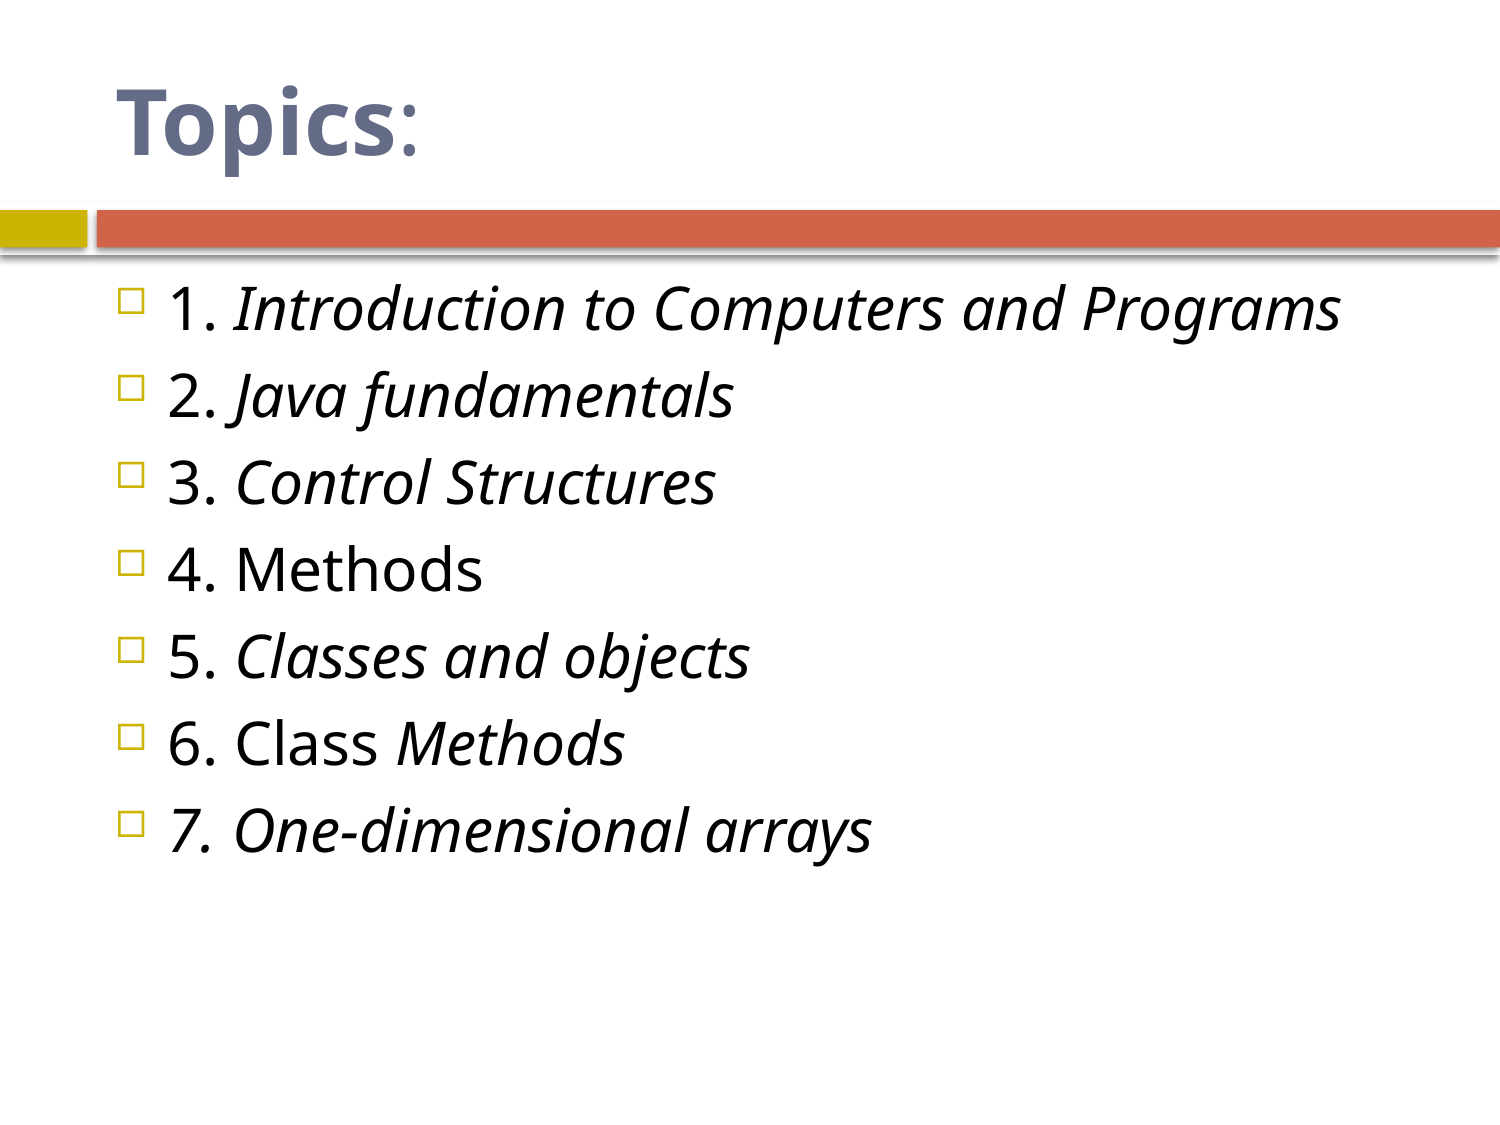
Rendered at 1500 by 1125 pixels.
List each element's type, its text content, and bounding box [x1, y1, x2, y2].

title Topics: [100, 37, 1438, 200]
list 1. Introduction to Computers and Programs 2. Java fundamentals 3. Control Structures 4. Methods 5. Classes and objects 6. Class Methods 7. One-dimensional arrays [100, 262, 1438, 1000]
